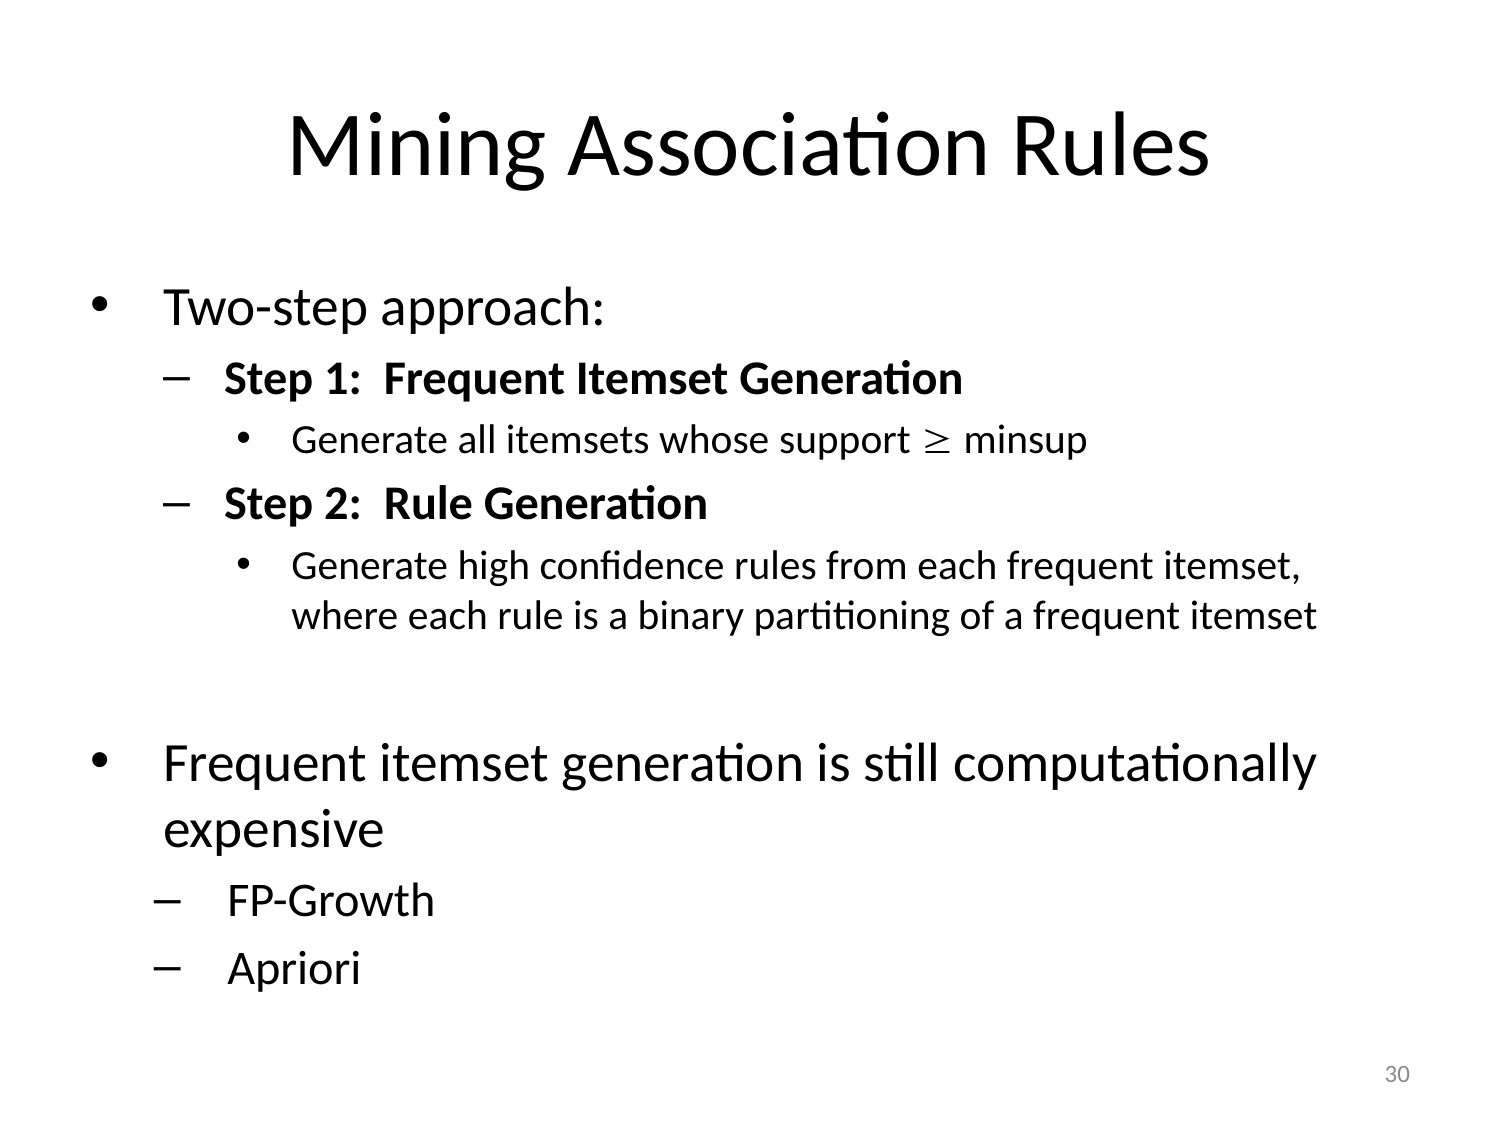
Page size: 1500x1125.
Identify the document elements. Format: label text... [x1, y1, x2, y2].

list Two-step approach: Step 1: Frequent Itemset Generation Generate all itemsets whose support  minsup Step 2: Rule Generation Generate high confidence rules from each frequent itemset, where each rule is a binary partitioning of a frequent itemset Frequent itemset generation is still computationally expensive FP-Growth Apriori [75, 262, 1425, 1005]
slide_number 30 [1074, 1042, 1425, 1103]
title Mining Association Rules [75, 45, 1425, 233]
